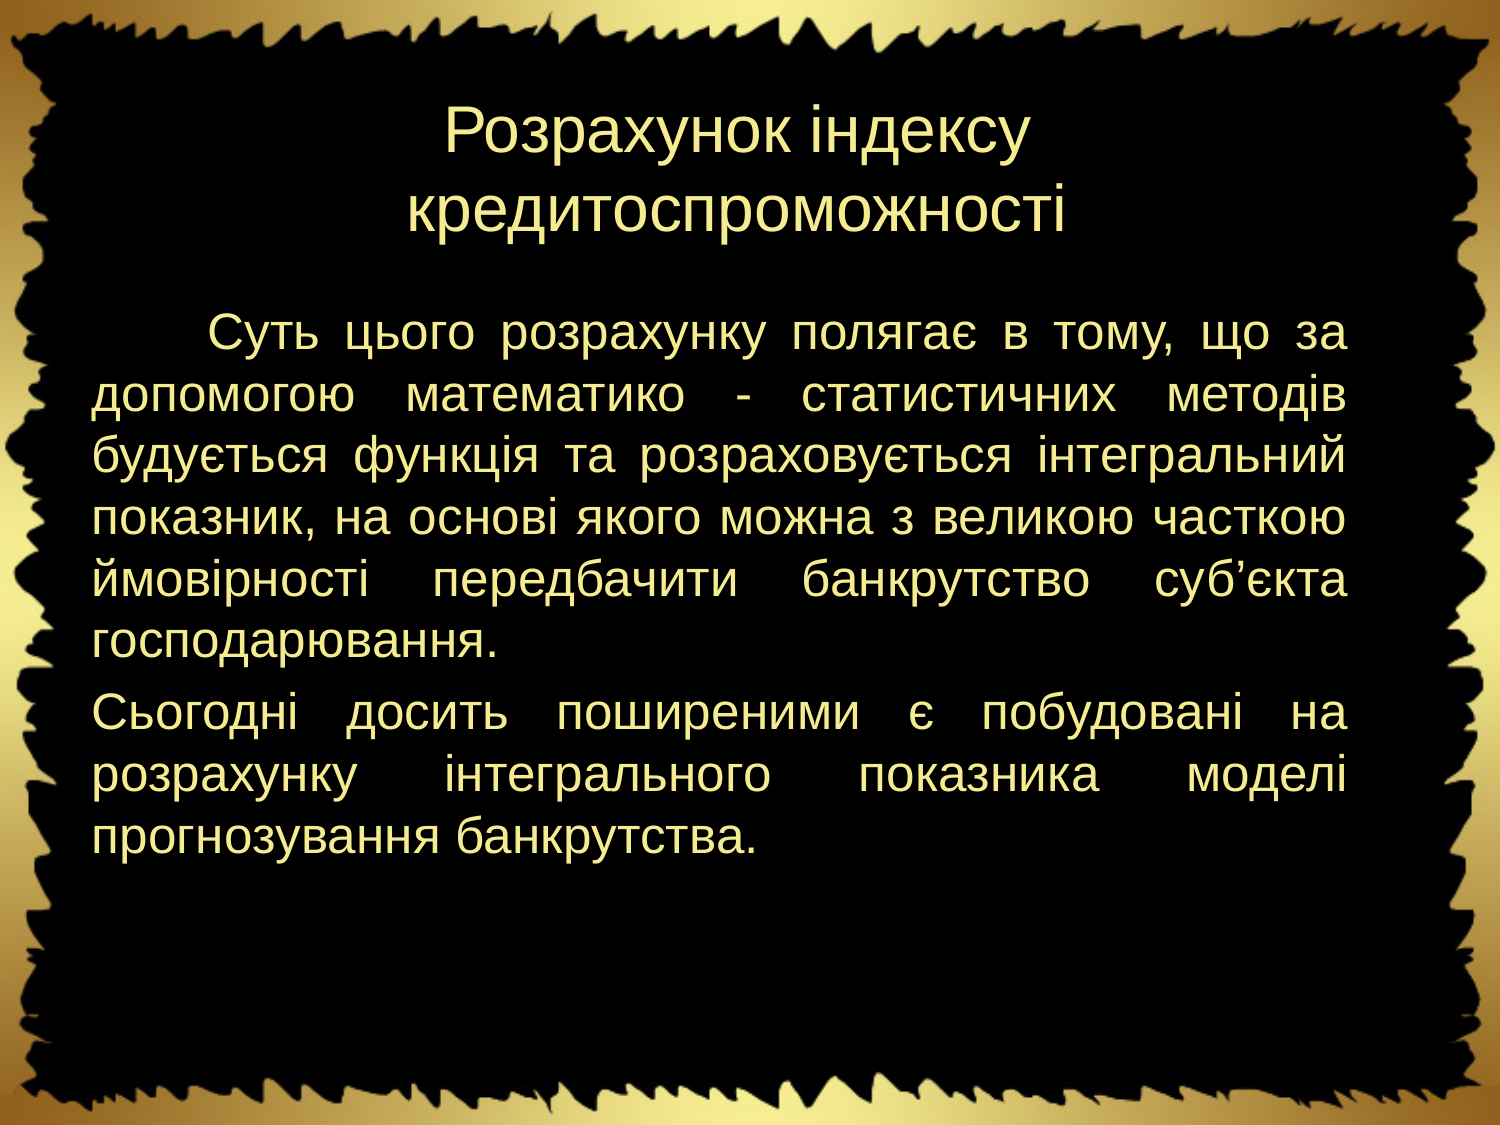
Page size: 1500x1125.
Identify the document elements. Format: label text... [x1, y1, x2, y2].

picture [0, 0, 1500, 1125]
list Суть цього розрахунку полягає в тому, що за допомогою математико - статистичних методів будується функція та розраховується інтегральний показник, на основі якого можна з великою часткою ймовірності передбачити банкрутство суб’єкта господарювання. Сьогодні досить поширеними є побудовані на розрахунку інтегрального показника моделі прогнозування банкрутства. [76, 290, 1365, 879]
title Розрахунок індексу кредитоспроможності [100, 78, 1376, 254]
